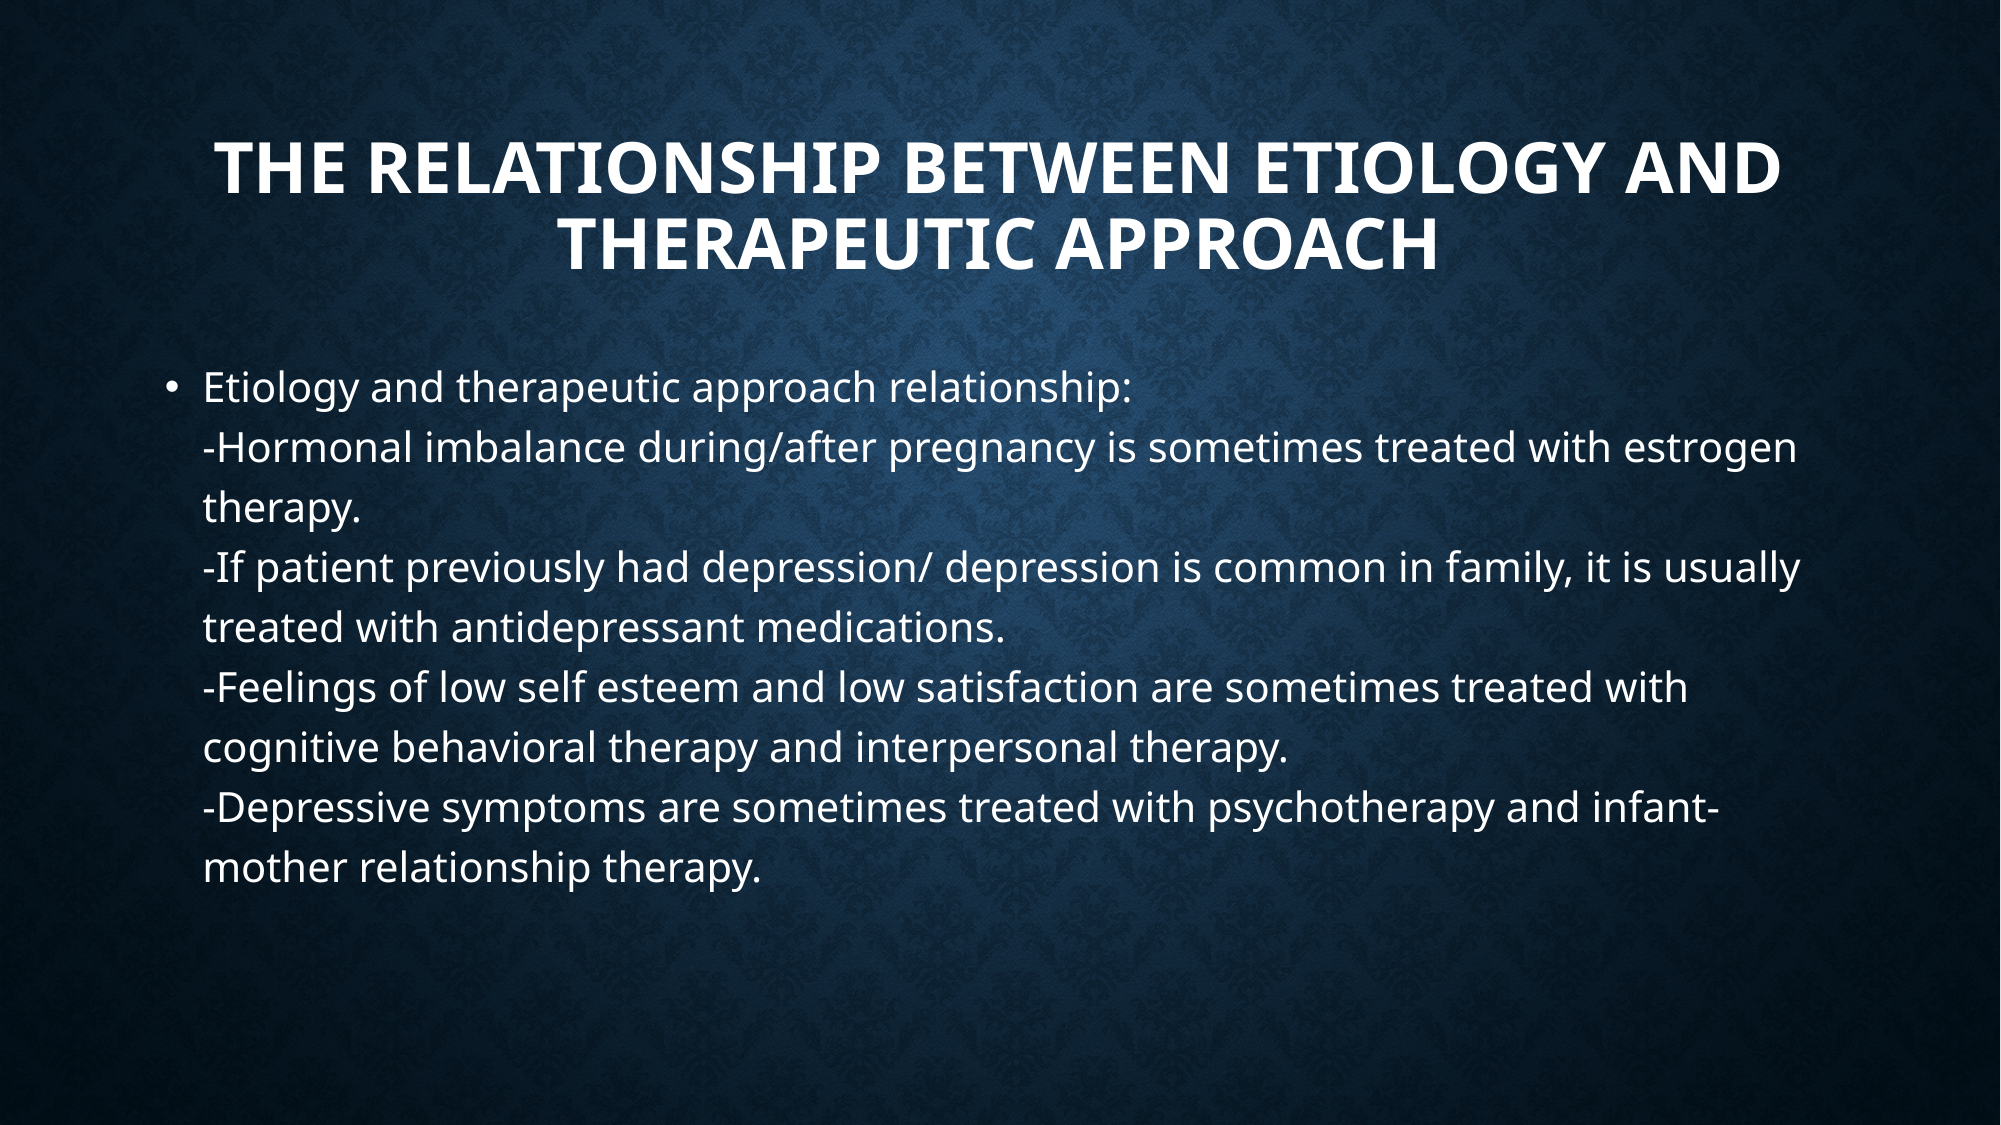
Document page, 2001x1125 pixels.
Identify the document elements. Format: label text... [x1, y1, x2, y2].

list Etiology and therapeutic approach relationship: -Hormonal imbalance during/after pregnancy is sometimes treated with estrogen therapy. -If patient previously had depression/ depression is common in family, it is usually treated with antidepressant medications. -Feelings of low self esteem and low satisfaction are sometimes treated with cognitive behavioral therapy and interpersonal therapy. -Depressive symptoms are sometimes treated with psychotherapy and infant-mother relationship therapy. [149, 343, 1849, 950]
title the relationship between etiology and therapeutic approach [149, 99, 1849, 318]
